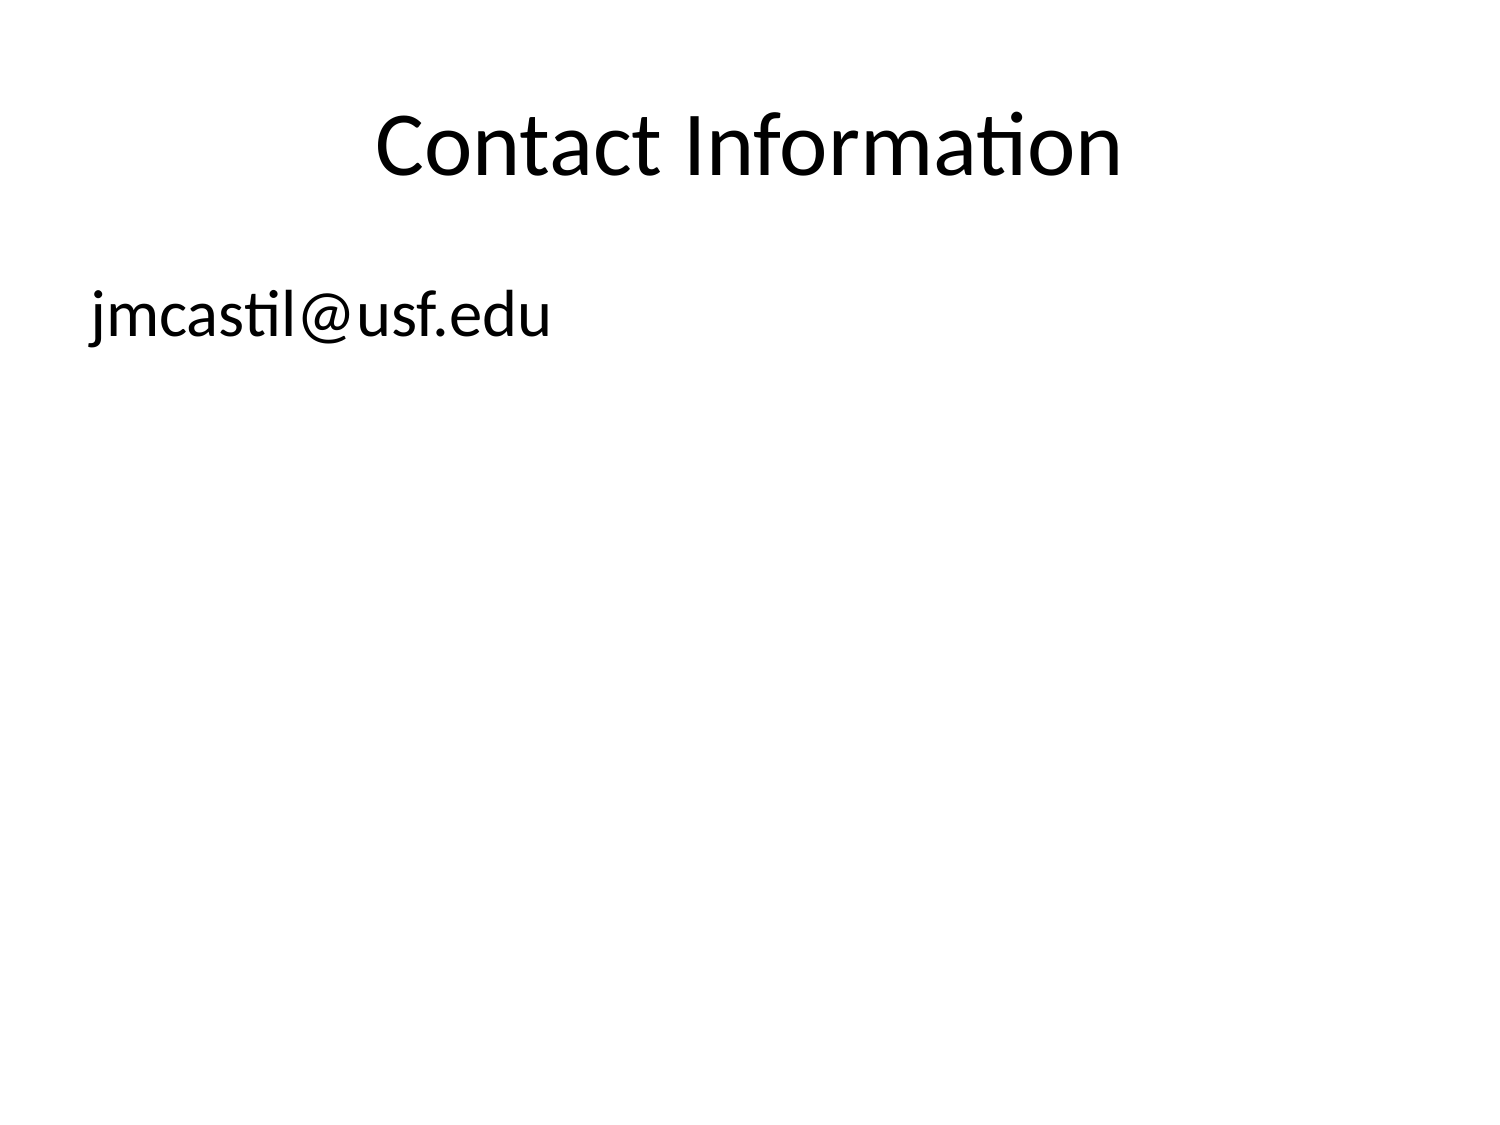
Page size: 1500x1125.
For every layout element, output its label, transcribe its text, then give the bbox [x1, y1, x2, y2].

list jmcastil@usf.edu [75, 262, 1425, 1005]
title Contact Information [75, 45, 1425, 233]
